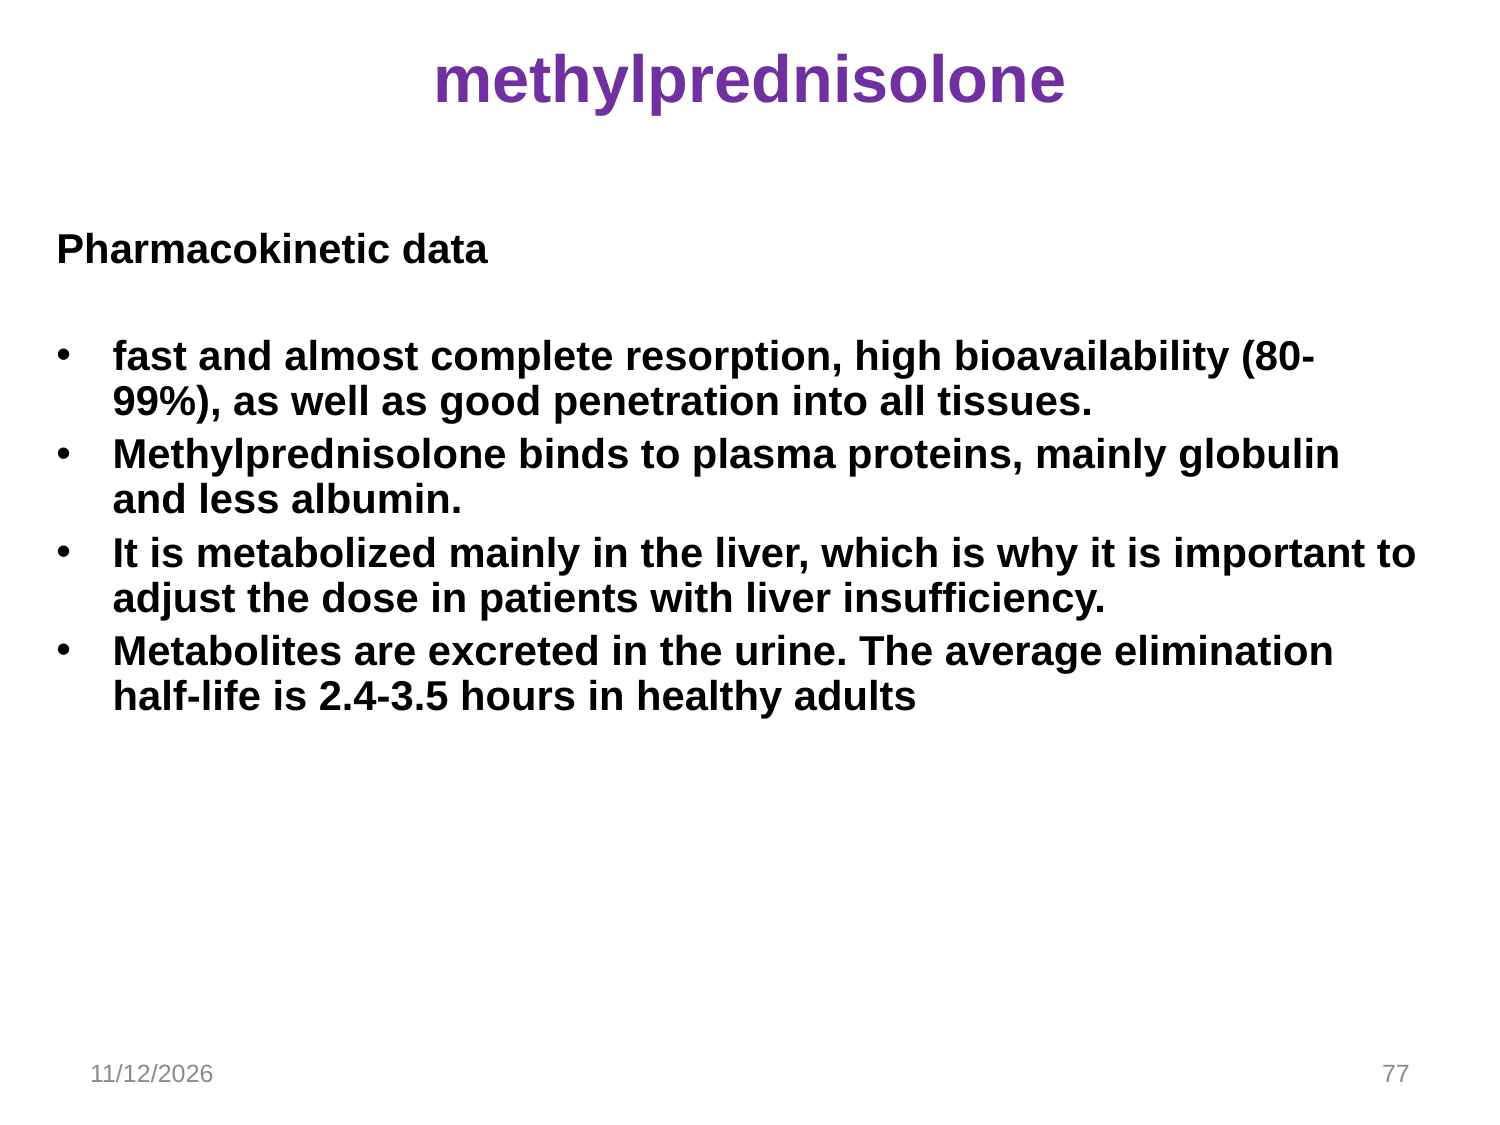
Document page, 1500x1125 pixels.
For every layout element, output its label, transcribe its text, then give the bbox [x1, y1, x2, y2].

title methylprednisolone [0, 0, 1500, 153]
list Pharmacokinetic data fast and almost complete resorption, high bioavailability (80-99%), as well as good penetration into all tissues. Methylprednisolone binds to plasma proteins, mainly globulin and less albumin. It is metabolized mainly in the liver, which is why it is important to adjust the dose in patients with liver insufficiency. Metabolites are excreted in the urine. The average elimination half-life is 2.4-3.5 hours in healthy adults [41, 151, 1439, 1006]
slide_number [75, 1042, 425, 1103]
slide_number 77 [1074, 1042, 1425, 1103]
